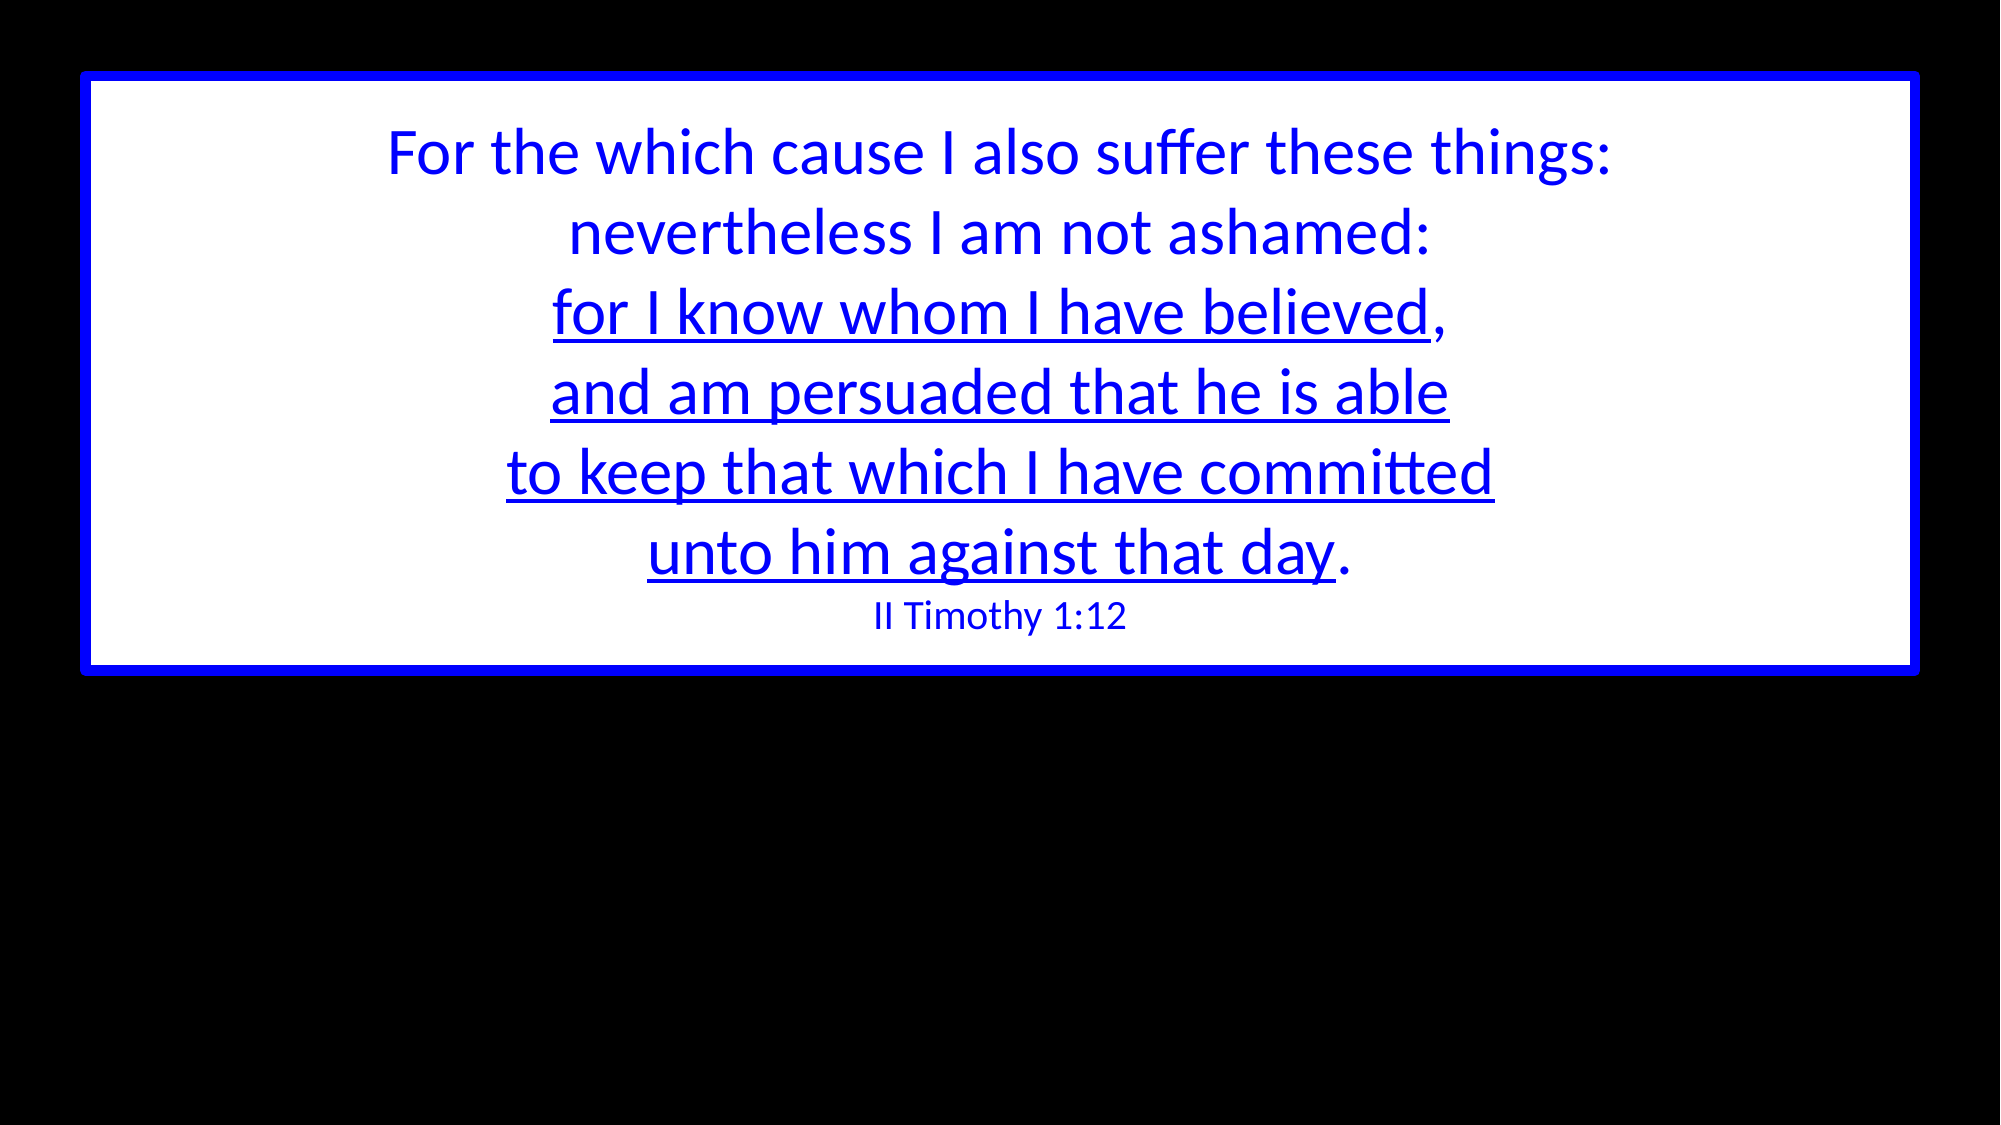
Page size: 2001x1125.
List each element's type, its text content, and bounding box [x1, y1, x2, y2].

text_box For the which cause I also suffer these things: nevertheless I am not ashamed: for I know whom I have believed, and am persuaded that he is able to keep that which I have committed unto him against that day. II Timothy 1:12 [85, 75, 1915, 671]
